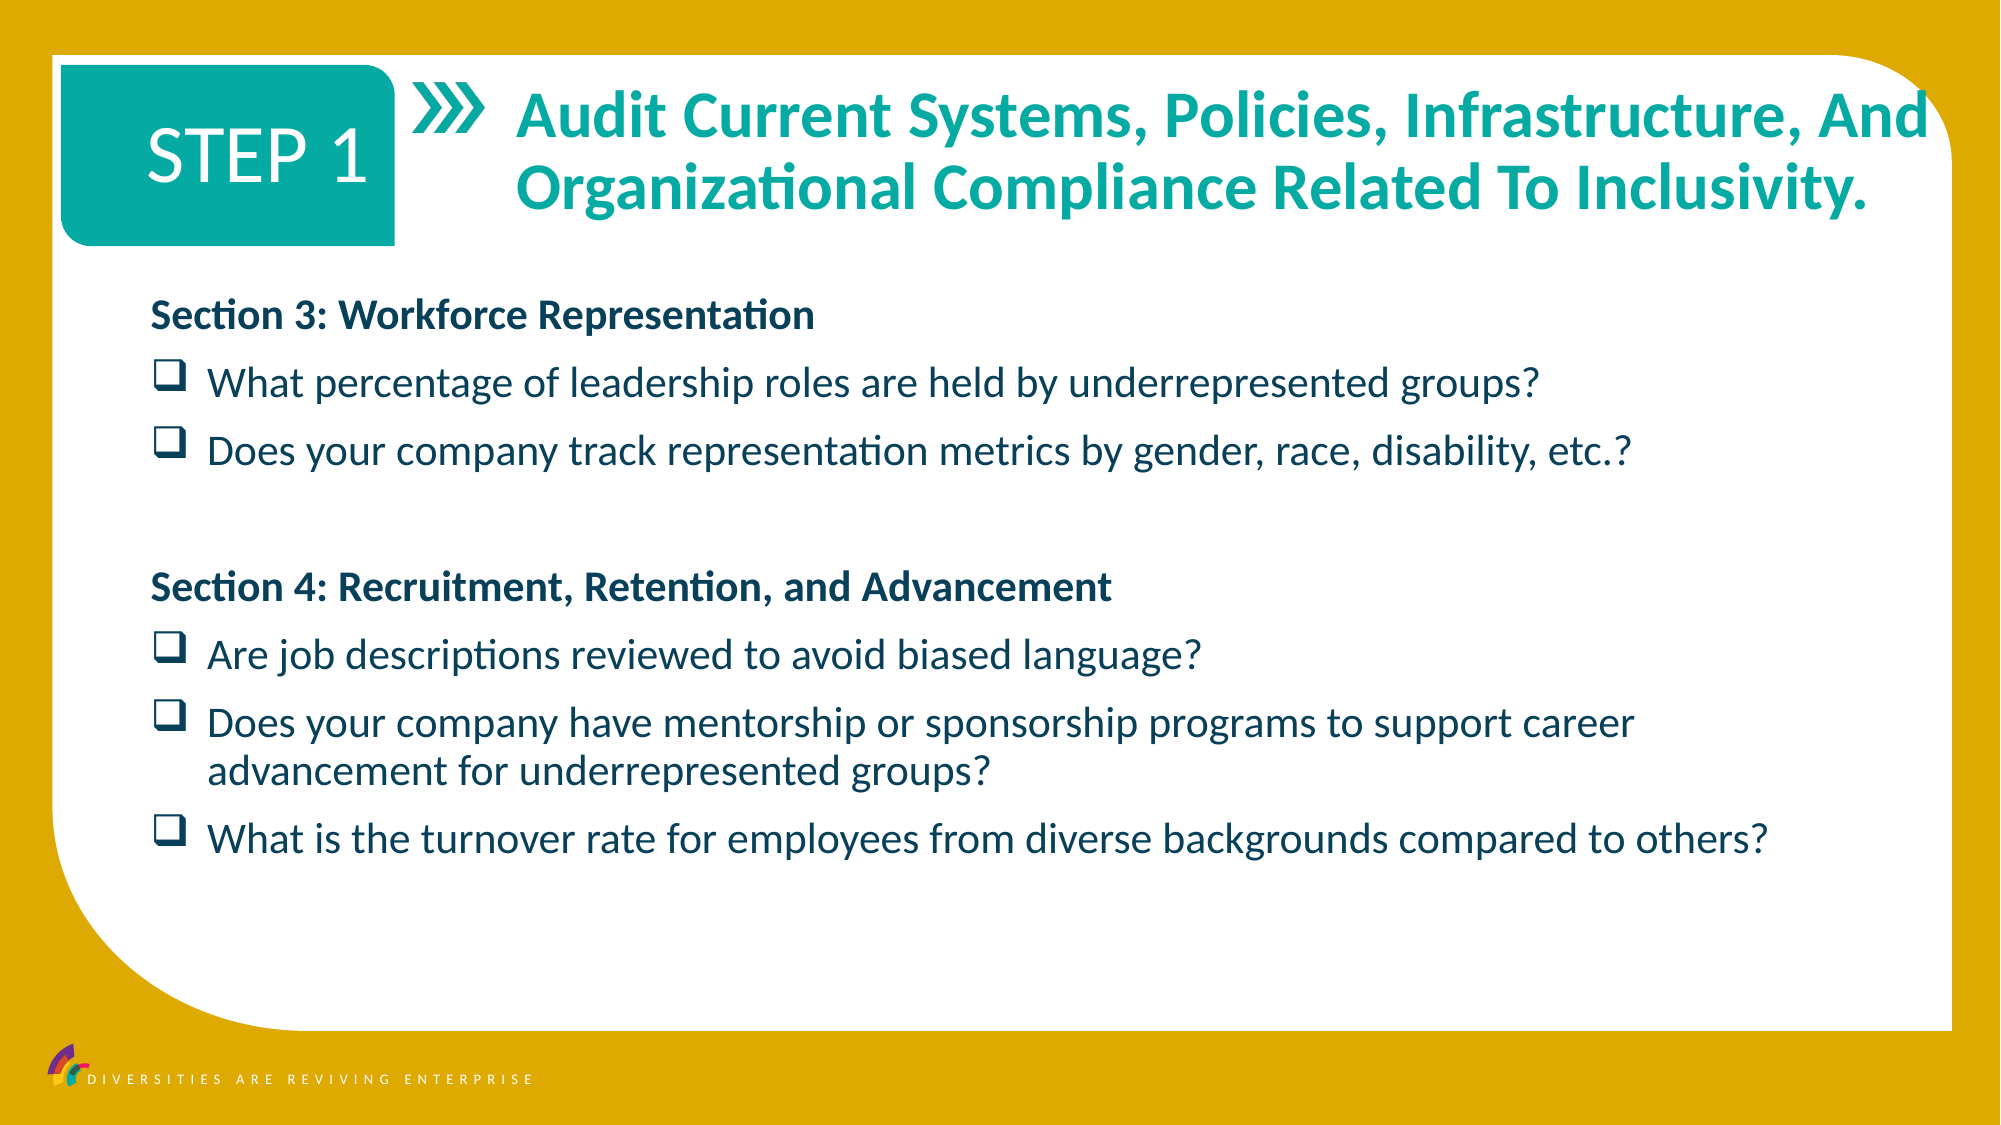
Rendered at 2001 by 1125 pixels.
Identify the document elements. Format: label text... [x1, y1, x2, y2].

text_box Audit Current Systems, Policies, Infrastructure, And Organizational Compliance Related To Inclusivity. [501, 72, 2000, 250]
list Section 3: Workforce Representation What percentage of leadership roles are held by underrepresented groups? Does your company track representation metrics by gender, race, disability, etc.? Section 4: Recruitment, Retention, and Advancement Are job descriptions reviewed to avoid biased language? Does your company have mentorship or sponsorship programs to support career advancement for underrepresented groups? What is the turnover rate for employees from diverse backgrounds compared to others? [135, 284, 1874, 916]
text_box [59, 71, 396, 248]
picture [404, 64, 491, 151]
text_box STEP 1 [15, 56, 385, 213]
